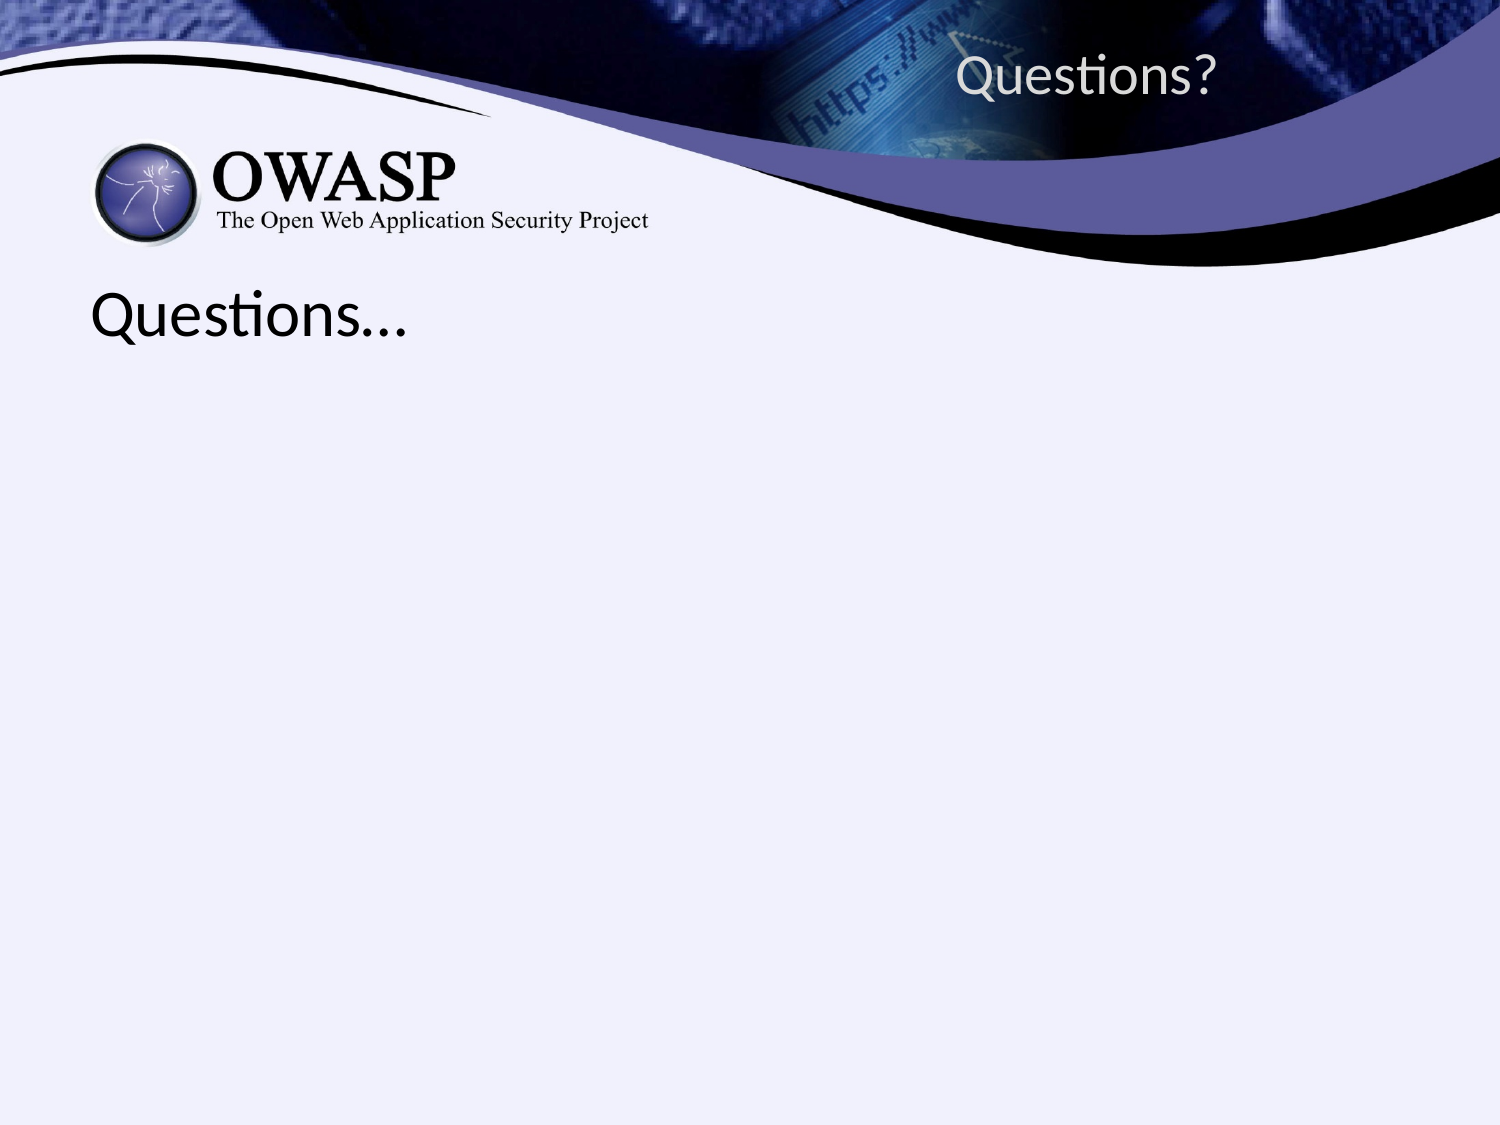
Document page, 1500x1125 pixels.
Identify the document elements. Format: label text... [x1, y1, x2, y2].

list Questions… [75, 262, 1425, 1005]
picture [0, 0, 1500, 1125]
title Questions? [699, 12, 1475, 130]
